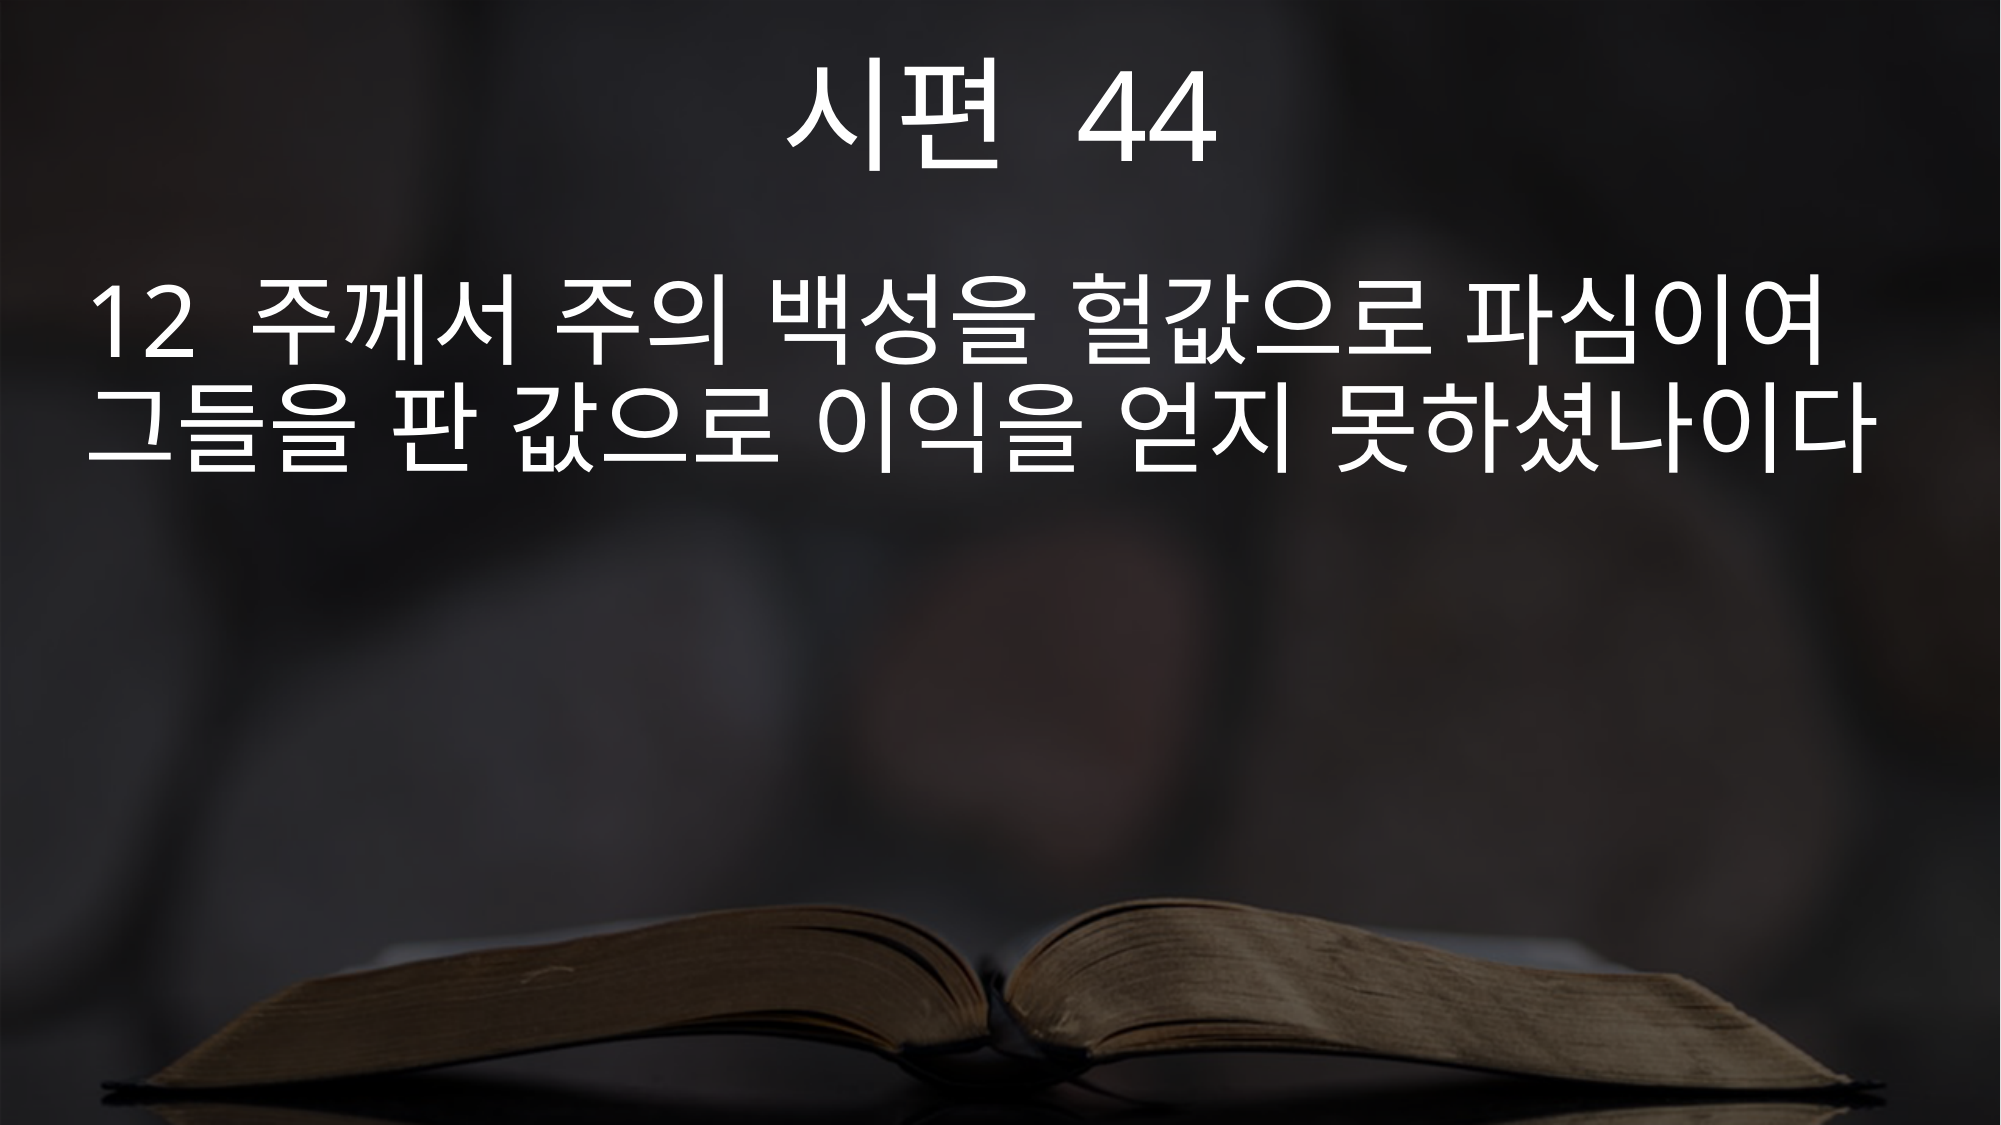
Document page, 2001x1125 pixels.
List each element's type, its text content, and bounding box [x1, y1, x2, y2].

list 12 주께서 주의 백성을 헐값으로 파심이여 그들을 판 값으로 이익을 얻지 못하셨나이다 [69, 263, 1953, 423]
footer 시편 44 [0, 32, 2000, 192]
picture [0, 0, 2001, 1125]
